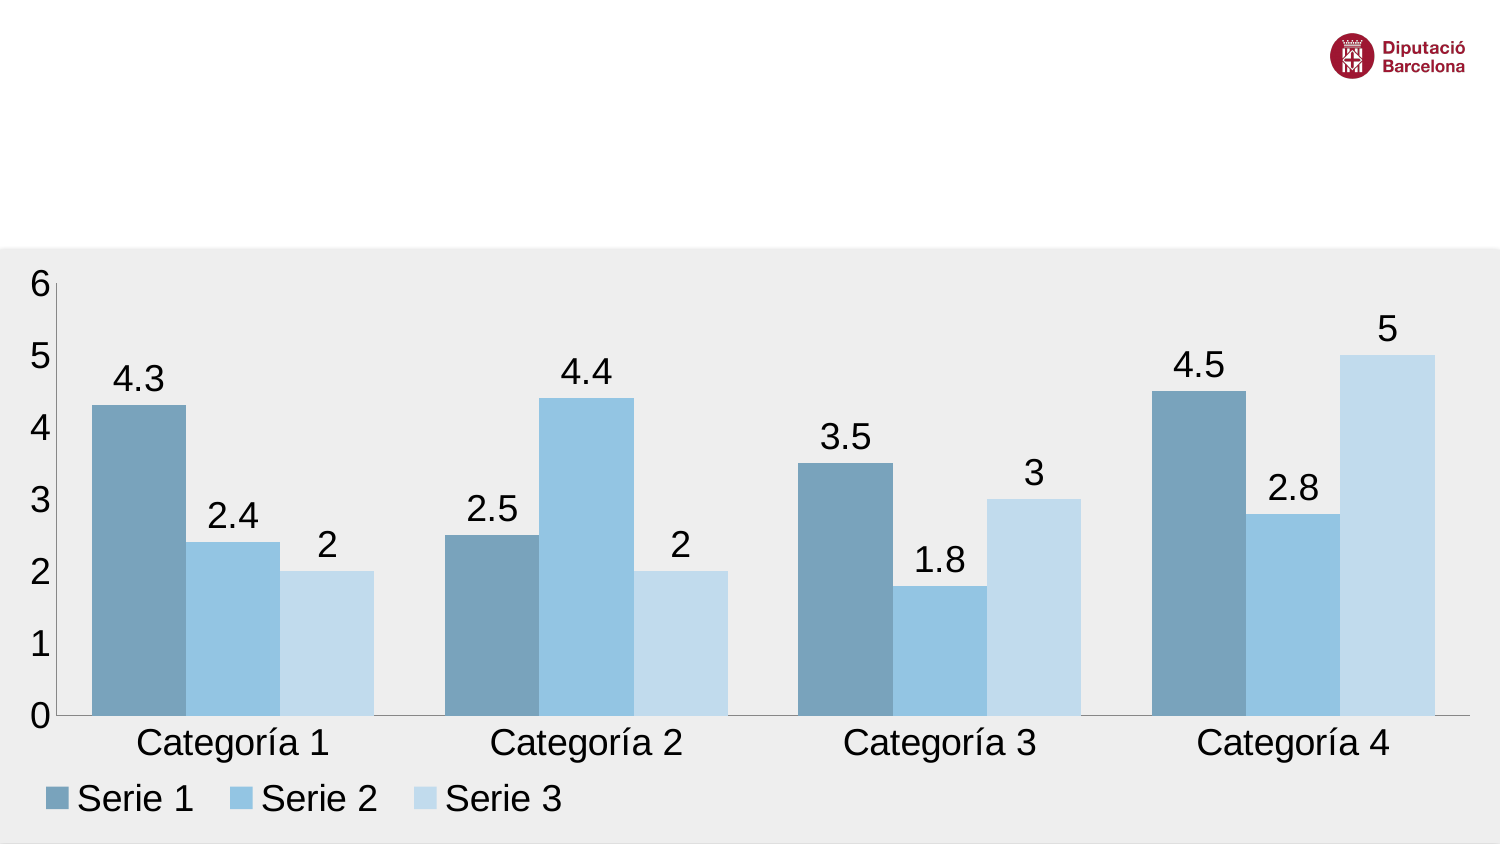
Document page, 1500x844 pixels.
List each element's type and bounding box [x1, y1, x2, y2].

chart [0, 249, 1500, 844]
picture [1330, 33, 1465, 79]
